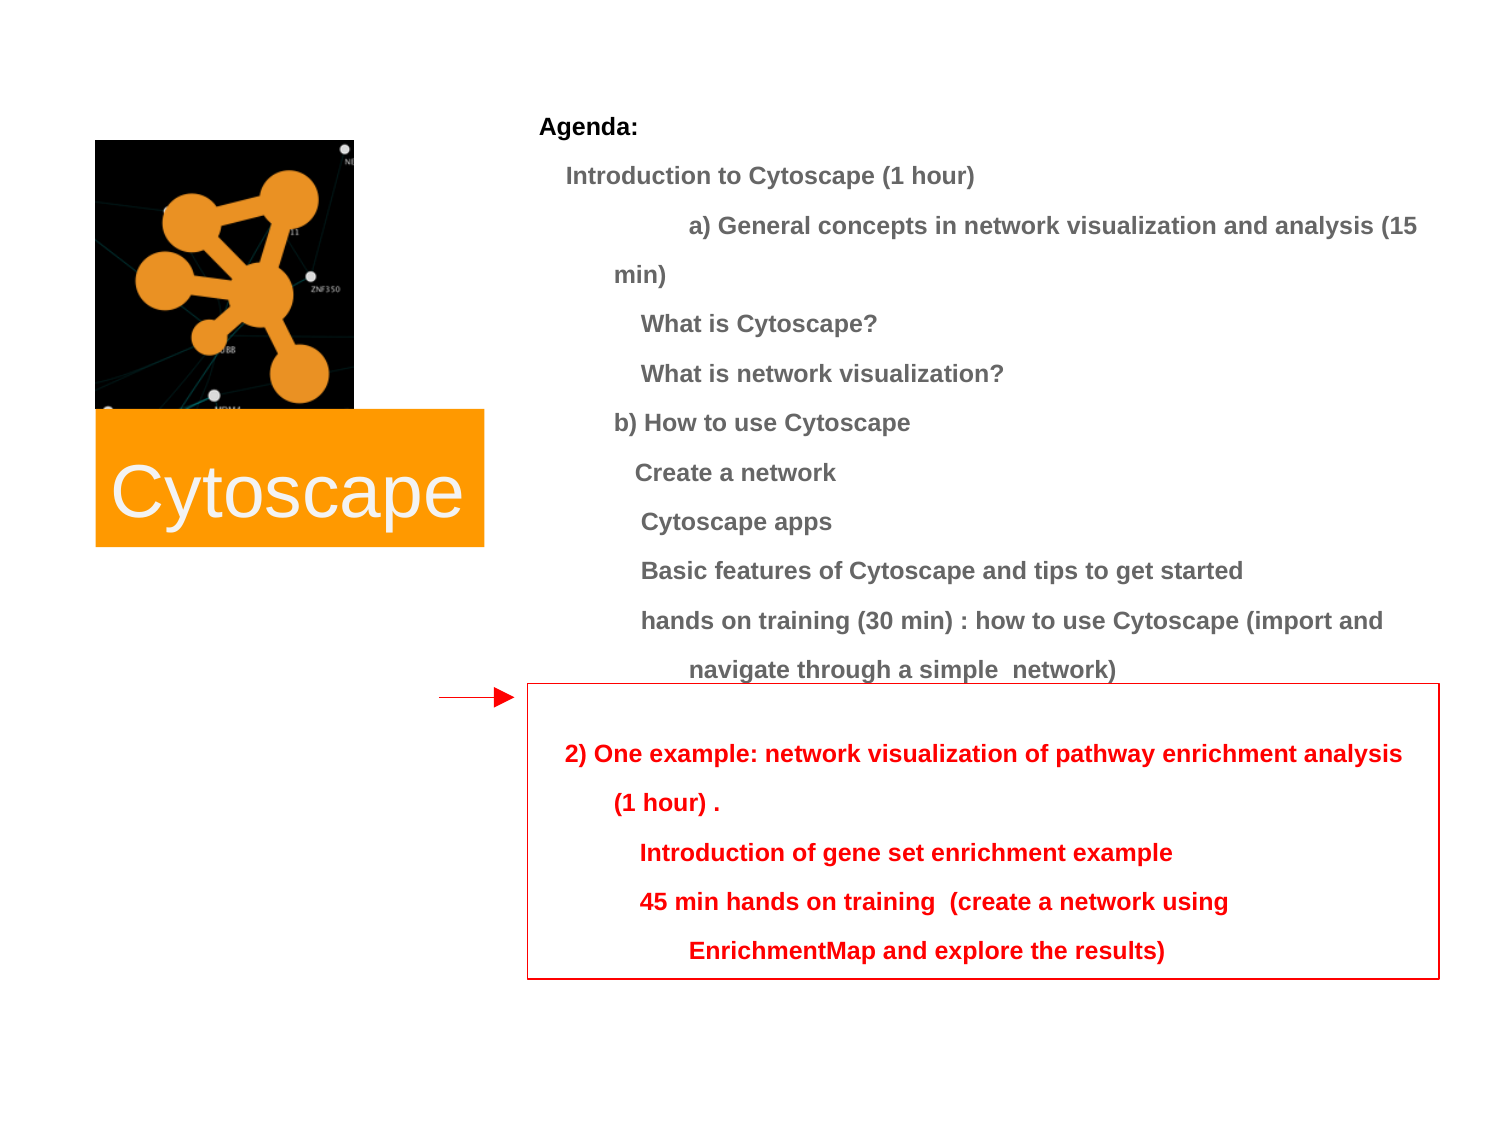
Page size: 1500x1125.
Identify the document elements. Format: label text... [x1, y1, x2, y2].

picture [95, 139, 354, 410]
text_box [140, 454, 1313, 638]
text_box Cytoscape [95, 408, 485, 548]
text_box Agenda: Introduction to Cytoscape (1 hour) a) General concepts in network visualization and analysis (15 min) What is Cytoscape? What is network visualization? b) How to use Cytoscape Create a network Cytoscape apps Basic features of Cytoscape and tips to get started hands on training (30 min) : how to use Cytoscape (import and navigate through a simple network) 2) One example: network visualization of pathway enrichment analysis (1 hour) . Introduction of gene set enrichment example 45 min hands on training (create a network using EnrichmentMap and explore the results) [523, 27, 1436, 994]
text_box [527, 683, 1440, 979]
